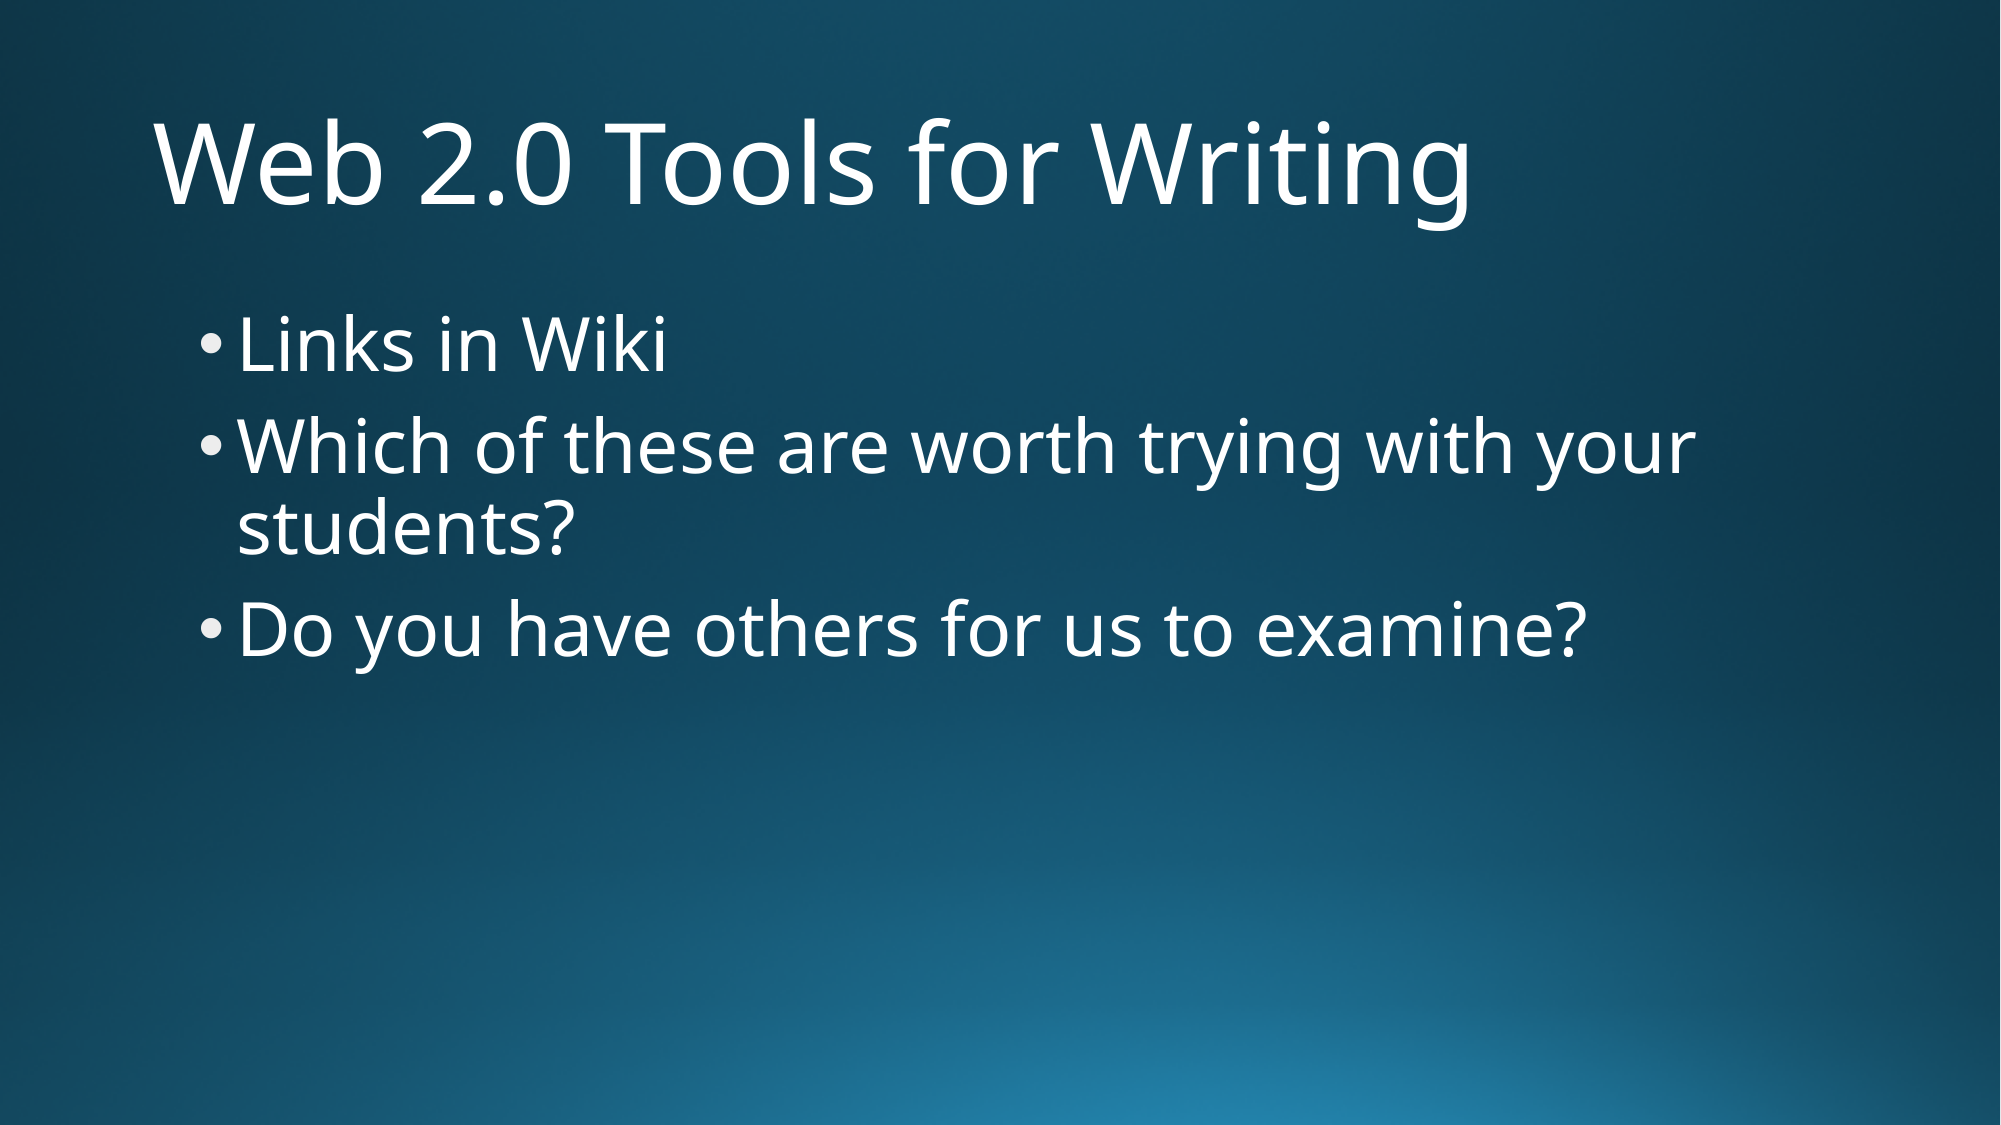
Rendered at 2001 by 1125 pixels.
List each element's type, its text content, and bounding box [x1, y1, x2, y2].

title Web 2.0 Tools for Writing [137, 59, 1863, 278]
picture [0, 0, 2001, 1125]
list Links in Wiki Which of these are worth trying with your students? Do you have others for us to examine? [183, 299, 1863, 1014]
